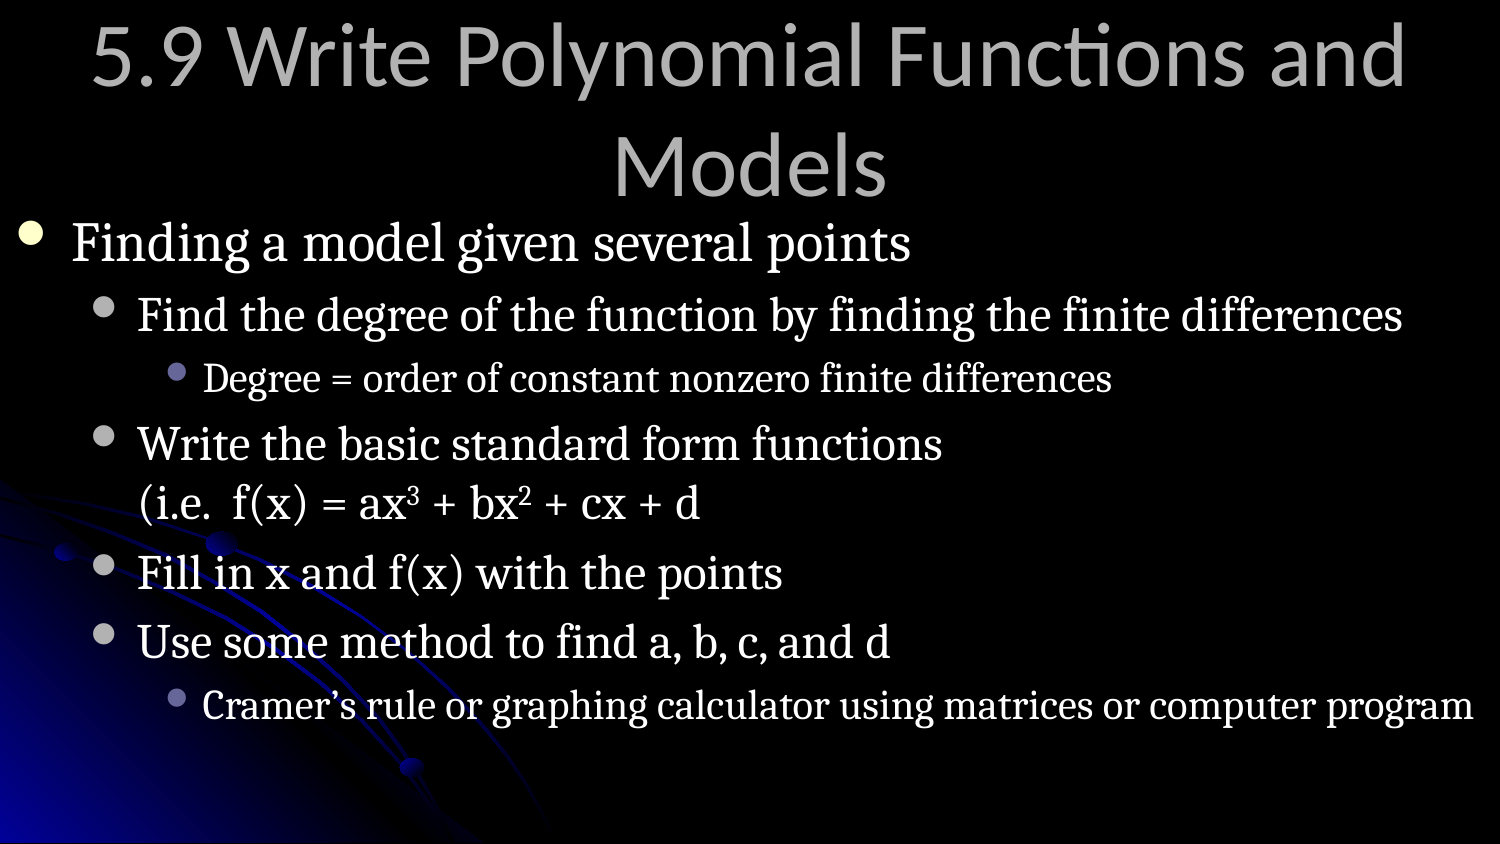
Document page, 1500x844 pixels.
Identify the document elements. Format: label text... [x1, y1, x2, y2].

list Finding a model given several points Find the degree of the function by finding the finite differences Degree = order of constant nonzero finite differences Write the basic standard form functions (i.e. f(x) = ax3 + bx2 + cx + d Fill in x and f(x) with the points Use some method to find a, b, c, and d Cramer’s rule or graphing calculator using matrices or computer program [0, 196, 1500, 755]
title 5.9 Write Polynomial Functions and Models [0, 33, 1500, 175]
